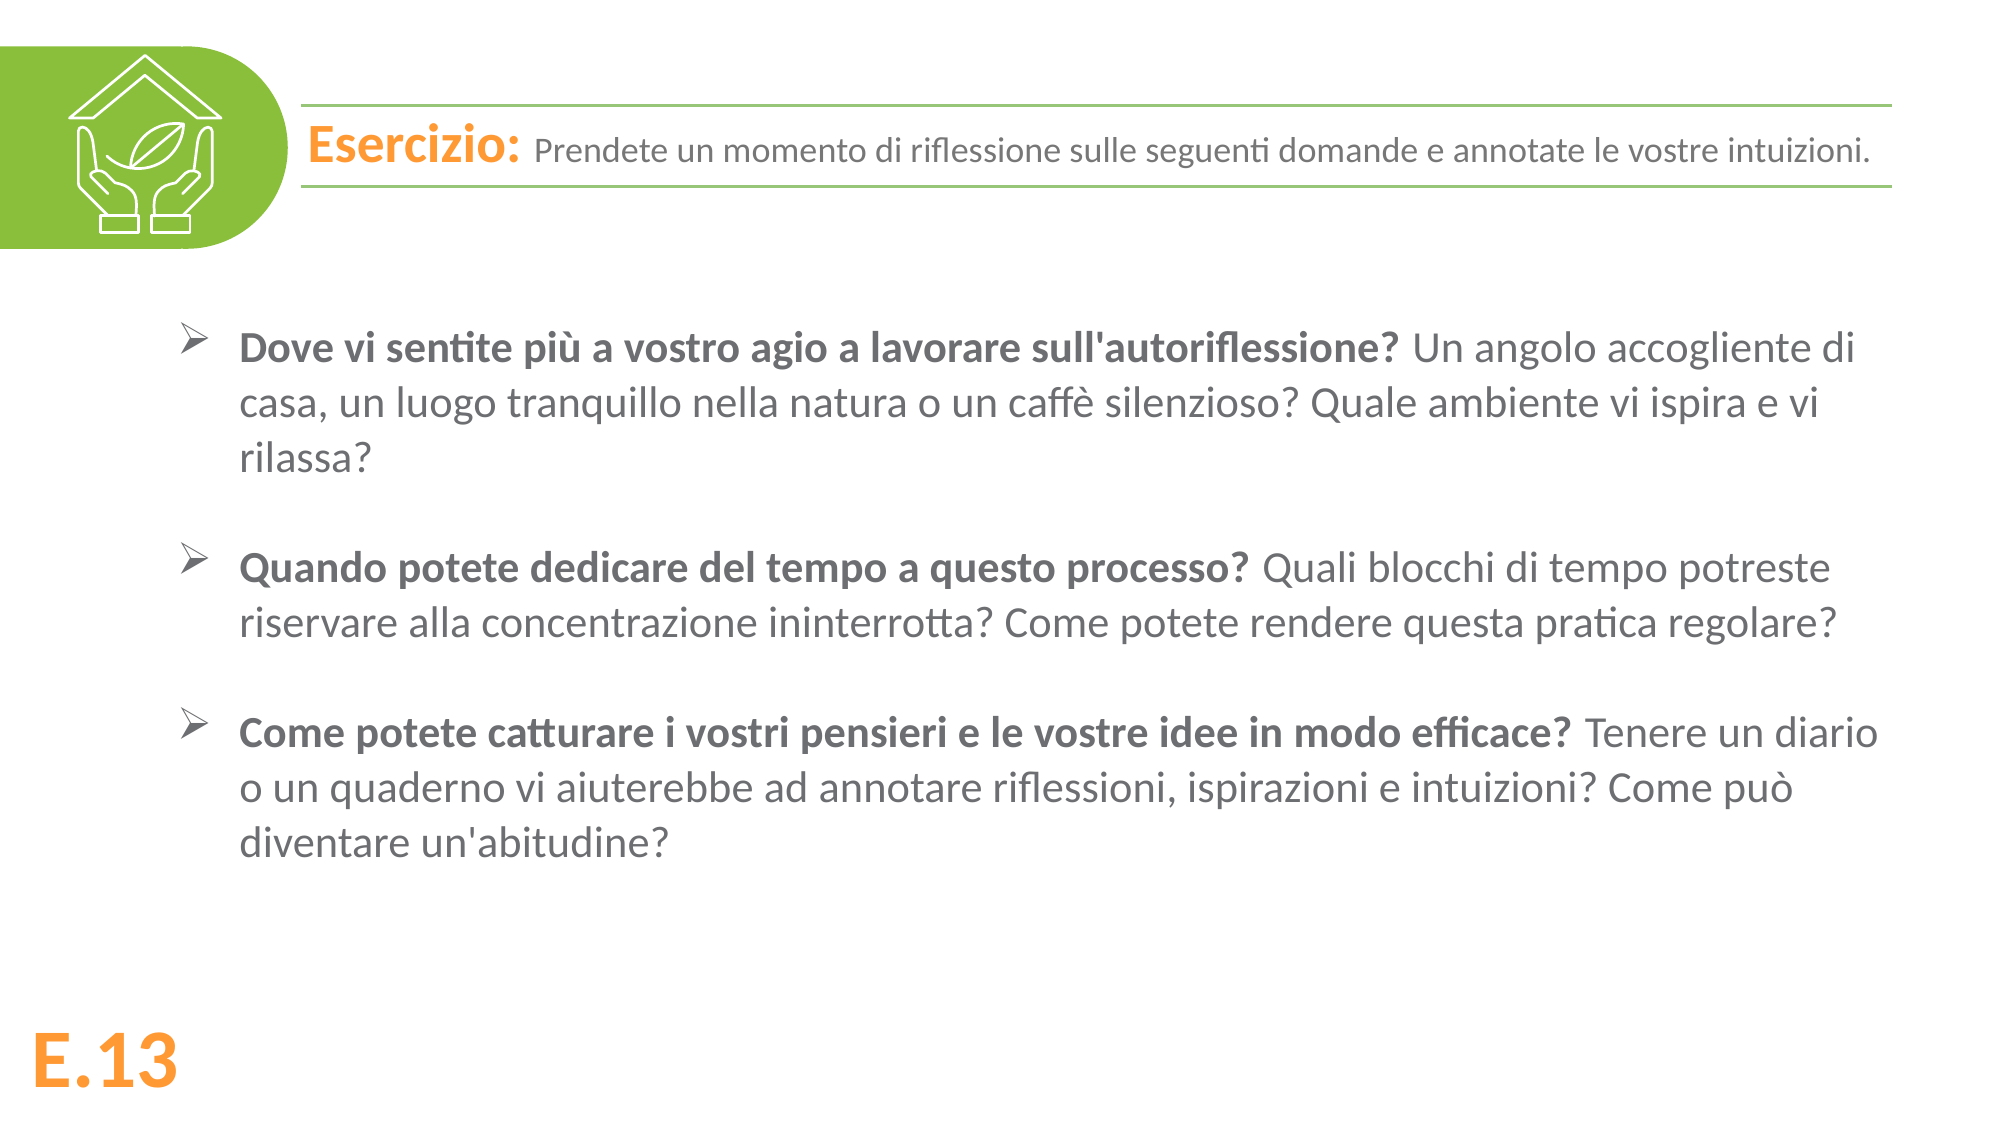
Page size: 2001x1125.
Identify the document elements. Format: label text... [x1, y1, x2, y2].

text_box [0, 46, 288, 249]
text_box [68, 54, 222, 233]
list Dove vi sentite più a vostro agio a lavorare sull'autoriflessione? Un angolo accogliente di casa, un luogo tranquillo nella natura o un caffè silenzioso? Quale ambiente vi ispira e vi rilassa? Quando potete dedicare del tempo a questo processo? Quali blocchi di tempo potreste riservare alla concentrazione ininterrotta? Come potete rendere questa pratica regolare? Come potete catturare i vostri pensieri e le vostre idee in modo efficace? Tenere un diario o un quaderno vi aiuterebbe ad annotare riflessioni, ispirazioni e intuizioni? Come può diventare un'abitudine? [106, 296, 1904, 964]
text_box E.13 [11, 1019, 300, 1125]
list Esercizio: Prendete un momento di riflessione sulle seguenti domande e annotate le vostre intuizioni. [287, 77, 1960, 249]
